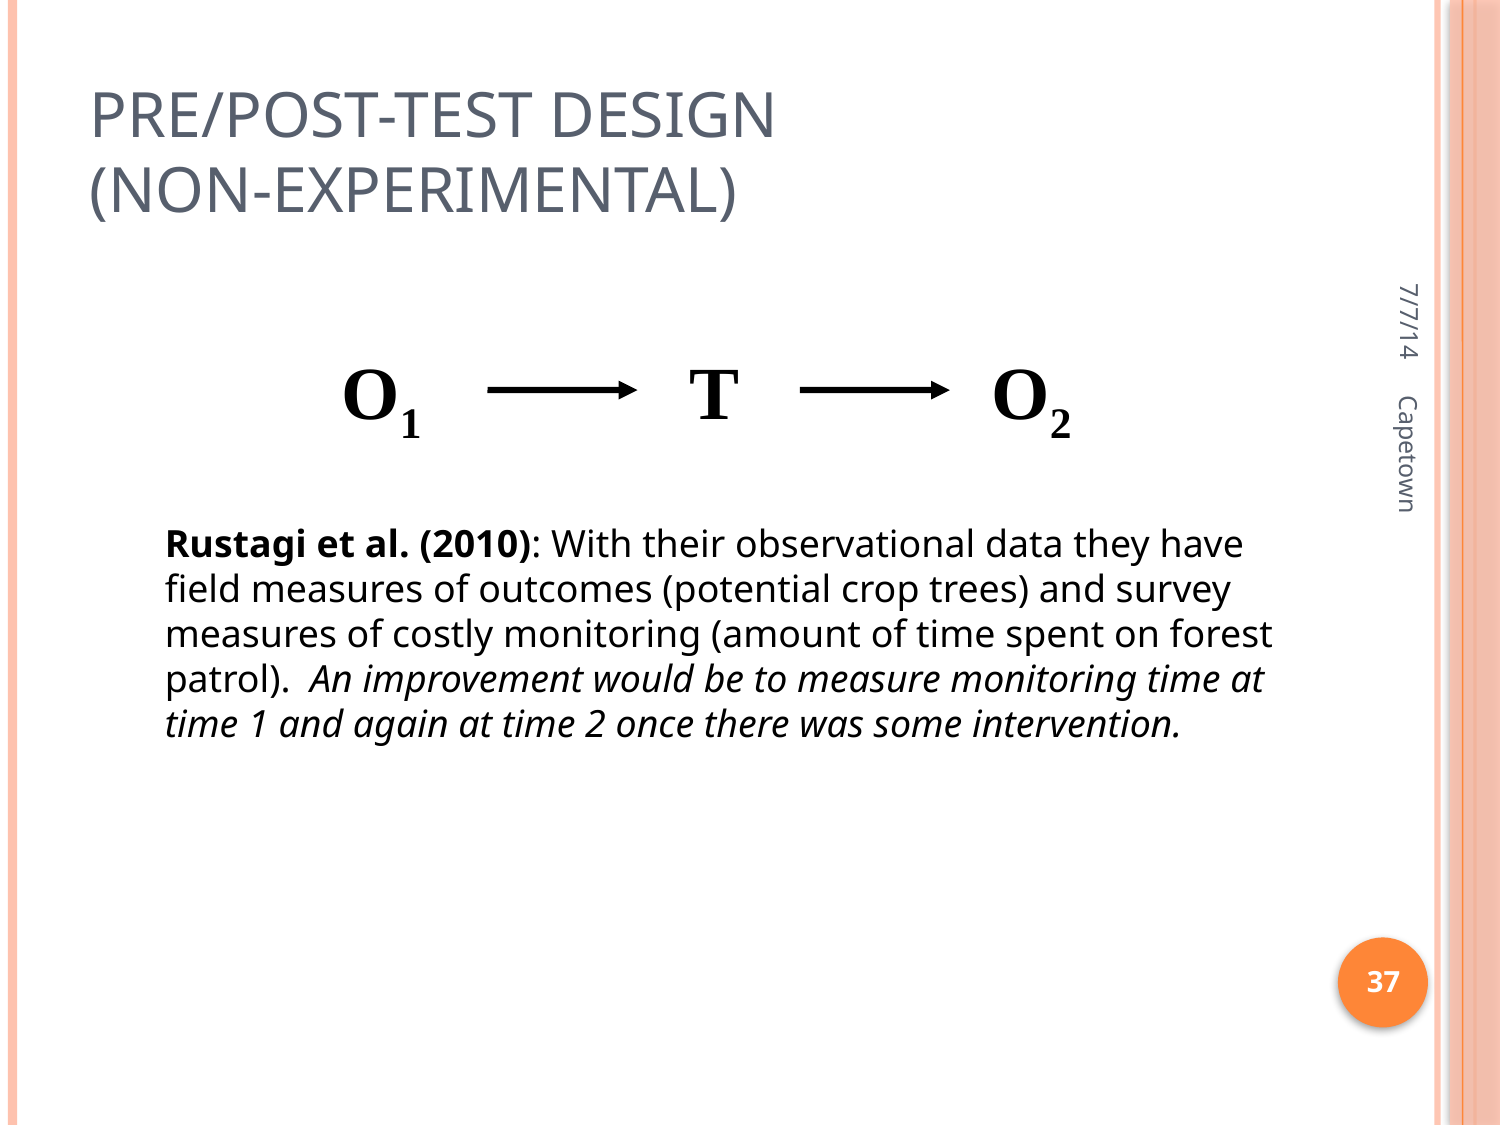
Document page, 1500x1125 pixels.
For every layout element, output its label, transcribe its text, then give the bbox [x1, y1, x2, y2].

text_box O2 [976, 337, 1087, 455]
title Pre/Post-Test Design (non-experimental) [75, 45, 1300, 233]
text_box Rustagi et al. (2010): With their observational data they have field measures of outcomes (potential crop trees) and survey measures of costly monitoring (amount of time spent on forest patrol). An improvement would be to measure monitoring time at time 1 and again at time 2 once there was some intervention. [150, 512, 1334, 753]
text_box [487, 383, 638, 397]
text_box [799, 383, 950, 397]
footer Capetown [1379, 380, 1440, 906]
slide_number 37 [1333, 940, 1434, 1027]
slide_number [1378, 43, 1442, 374]
text_box T [674, 337, 755, 443]
text_box O1 [326, 337, 437, 455]
